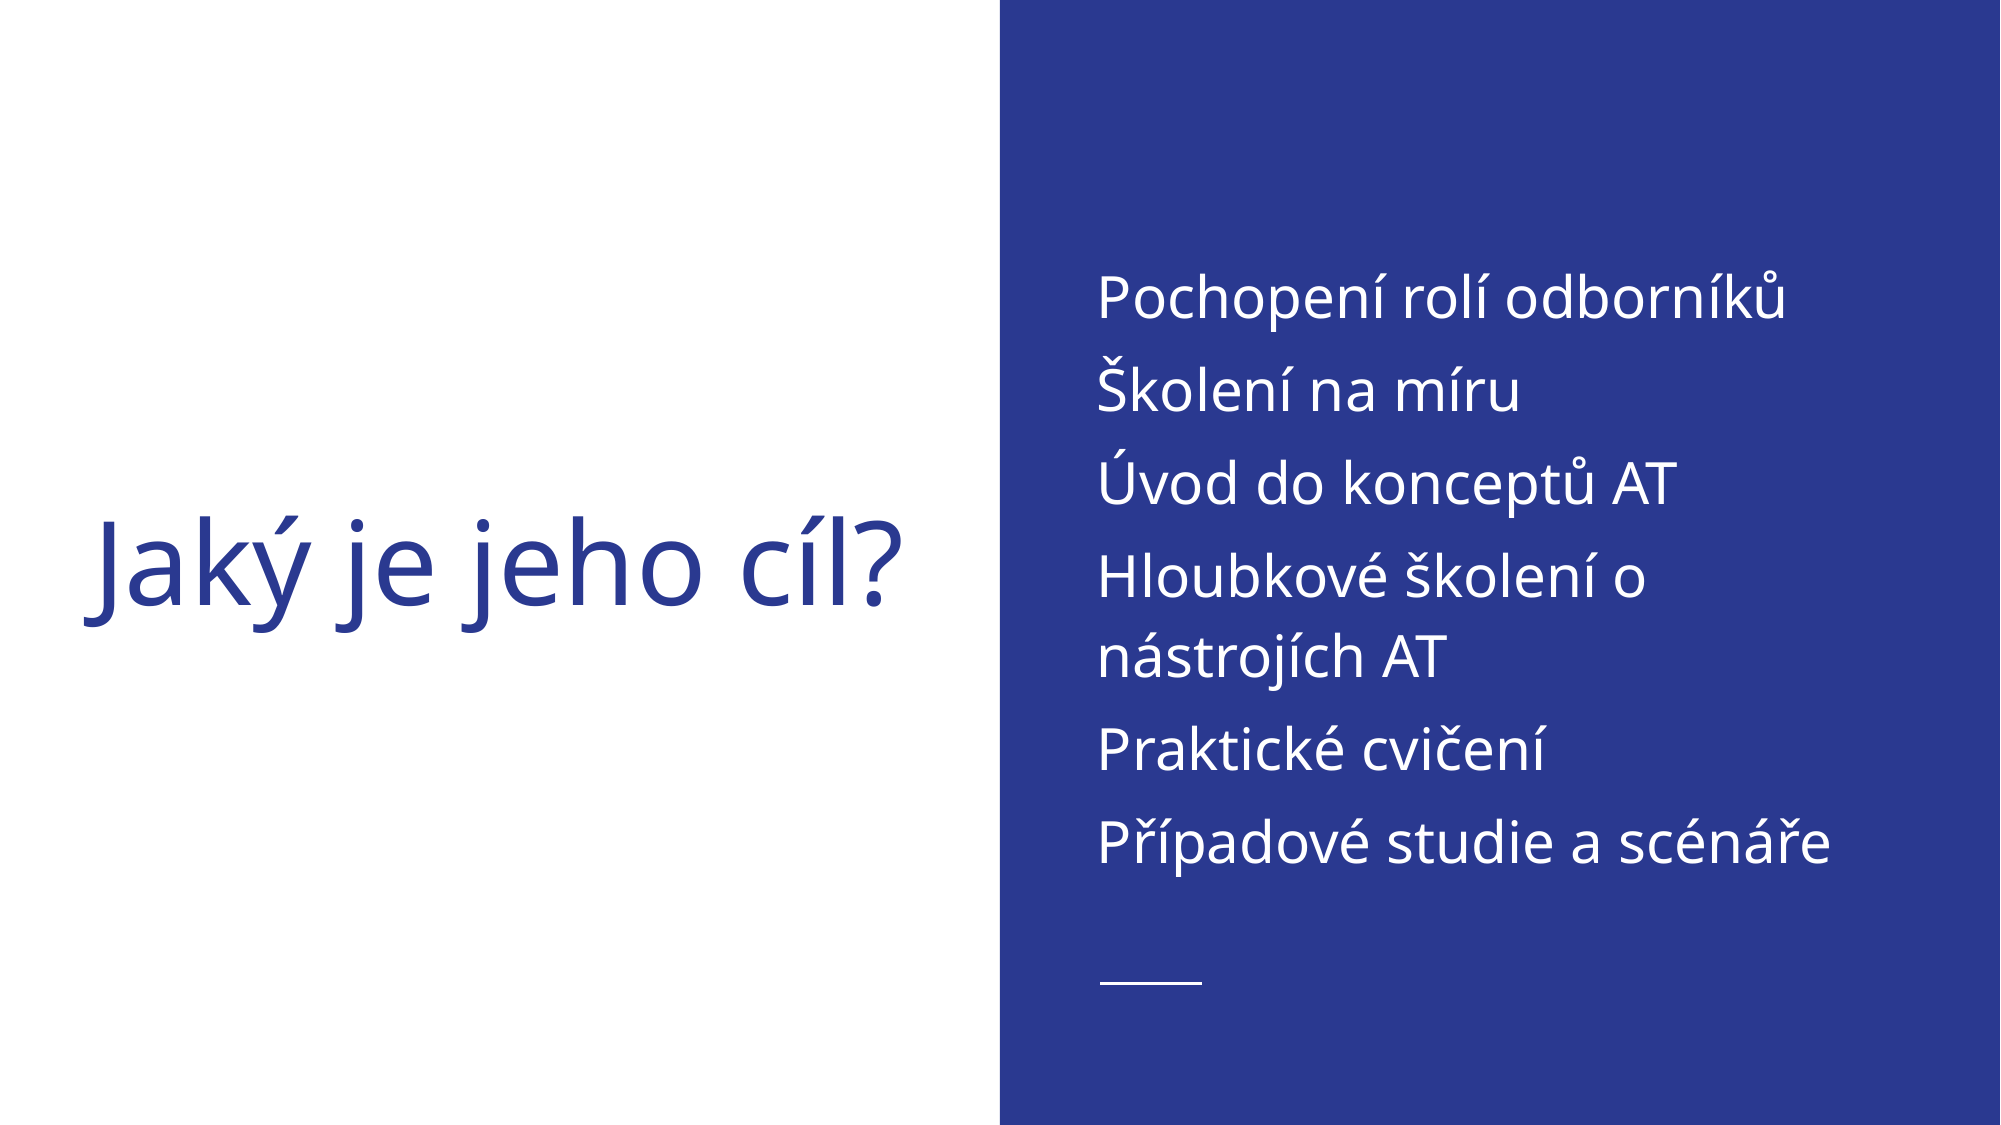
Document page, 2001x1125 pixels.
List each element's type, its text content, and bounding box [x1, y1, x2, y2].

title Jaký je jeho cíl? [56, 488, 942, 637]
list Pochopení rolí odborníků Školení na míru Úvod do konceptů AT Hloubkové školení o nástrojích AT Praktické cvičení Případové studie a scénáře [1081, 158, 1922, 967]
